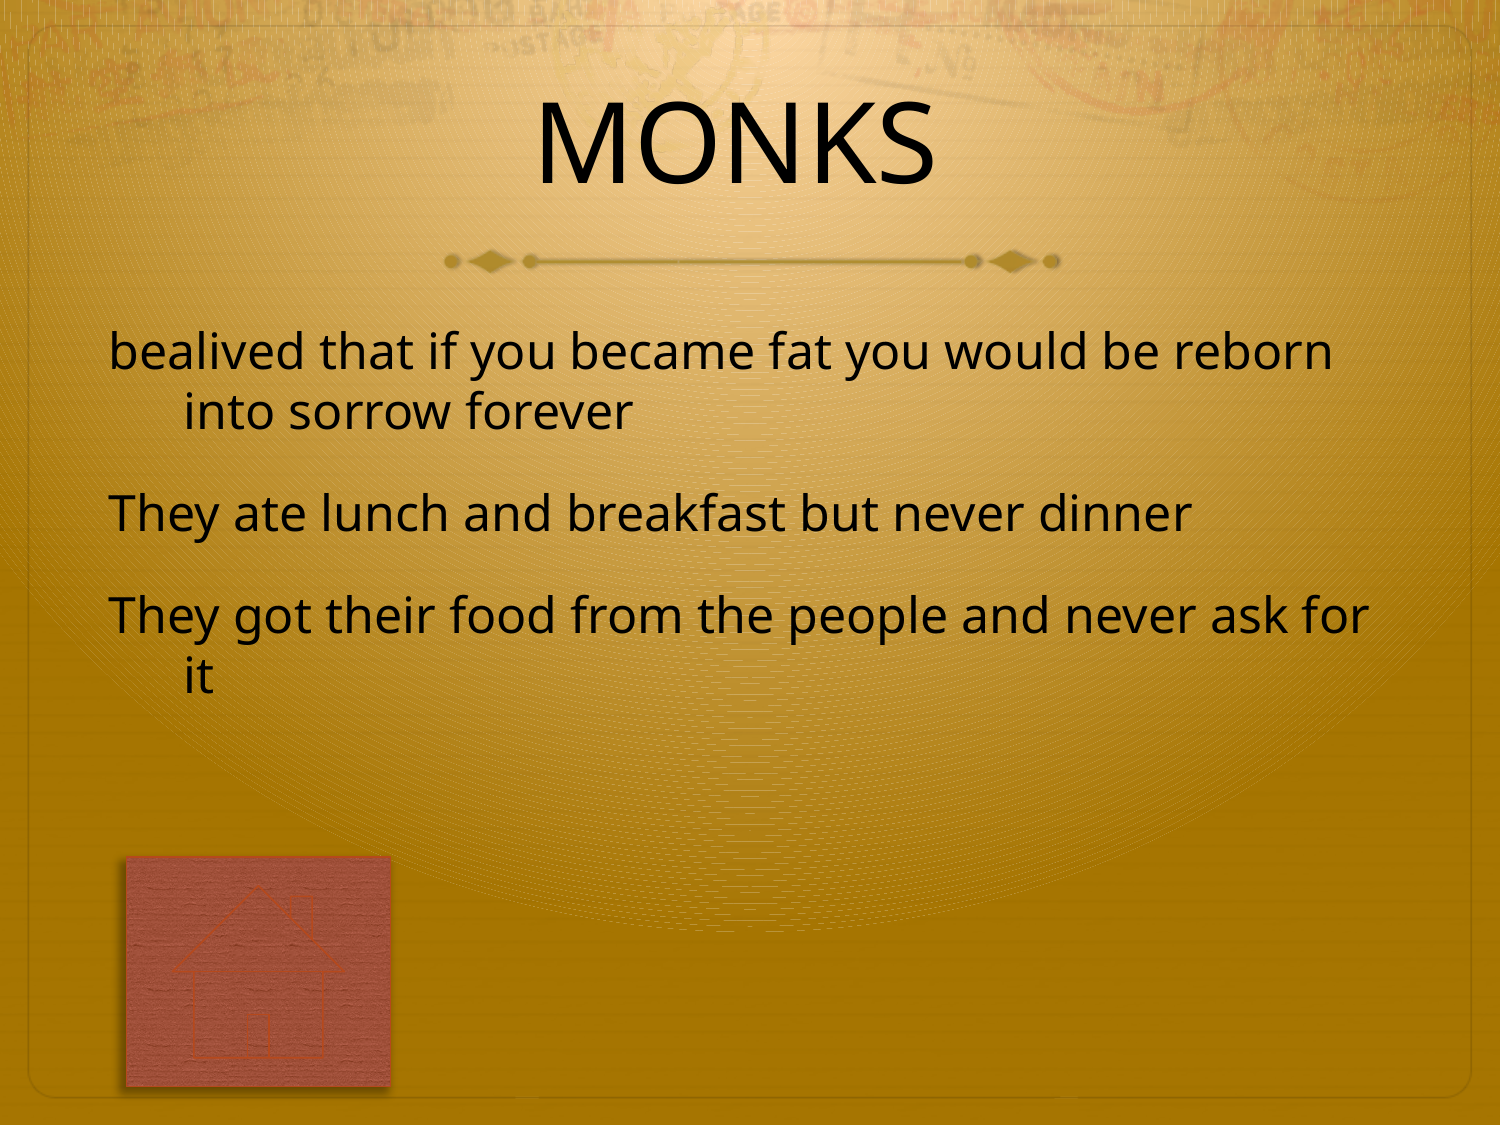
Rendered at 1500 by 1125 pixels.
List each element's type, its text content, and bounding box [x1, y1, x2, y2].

title MONKS [93, 45, 1407, 233]
list bealived that if you became fat you would be reborn into sorrow forever They ate lunch and breakfast but never dinner They got their food from the people and never ask for it [93, 312, 1407, 988]
picture [0, 0, 1500, 1125]
text_box [126, 856, 391, 1087]
